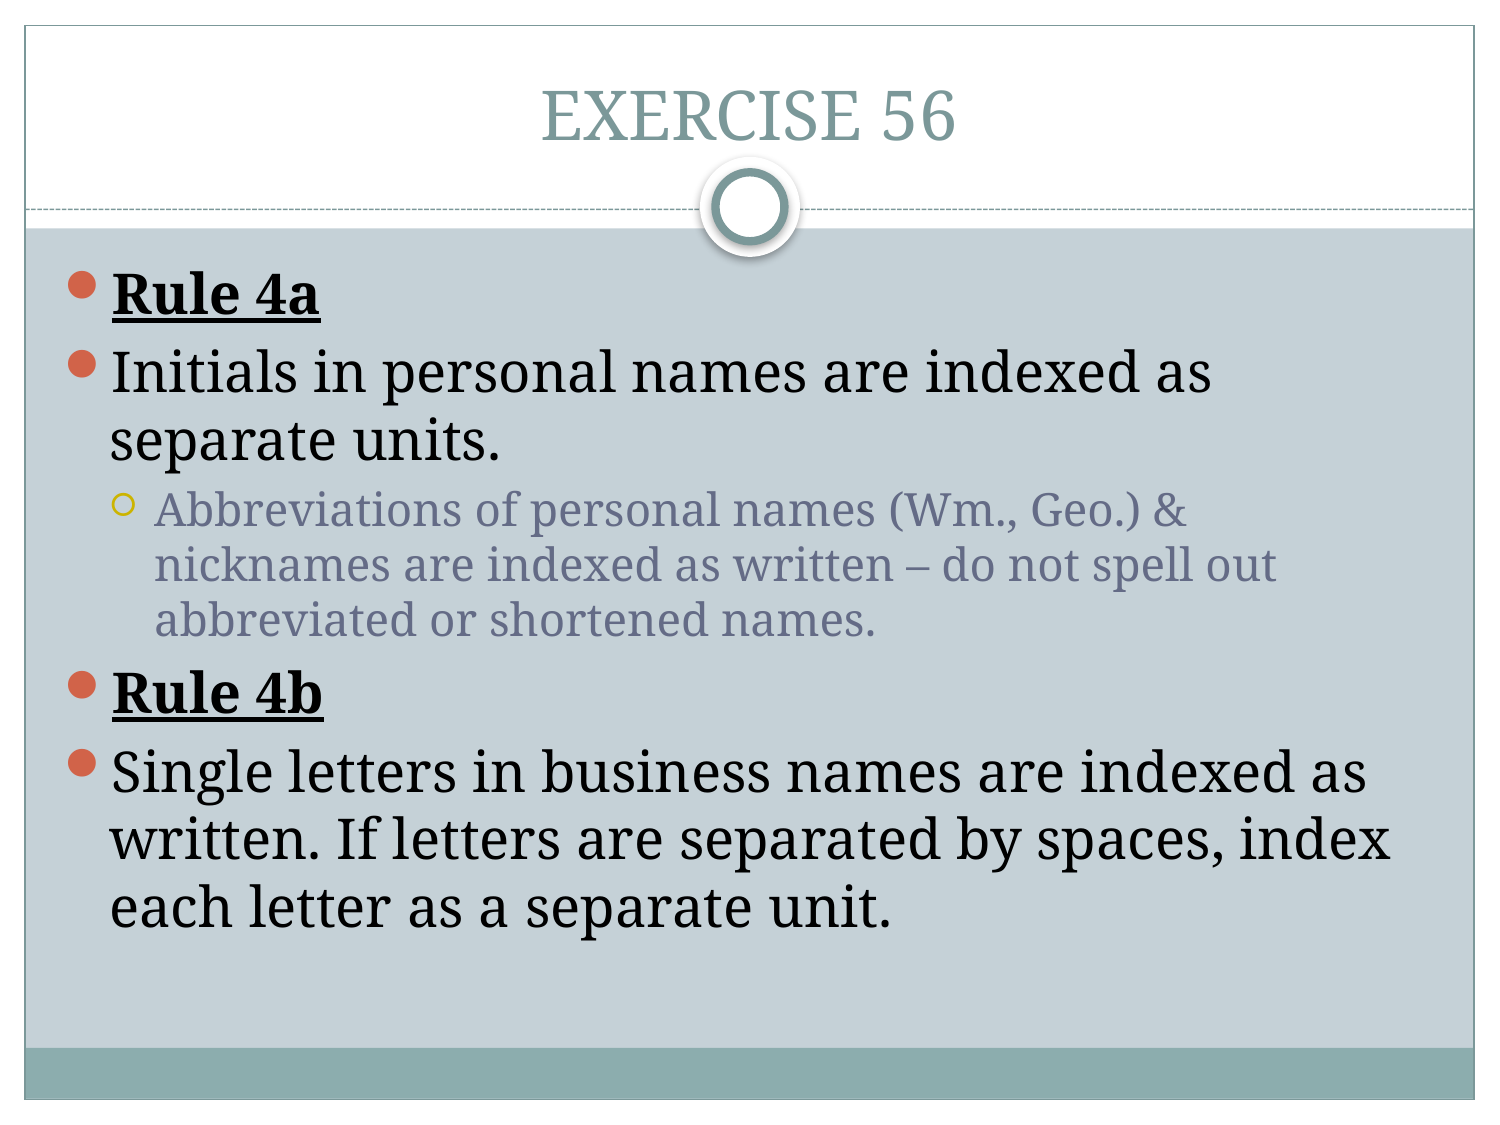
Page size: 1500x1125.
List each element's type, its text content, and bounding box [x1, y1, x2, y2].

list Rule 4a Initials in personal names are indexed as separate units. Abbreviations of personal names (Wm., Geo.) & nicknames are indexed as written – do not spell out abbreviated or shortened names. Rule 4b Single letters in business names are indexed as written. If letters are separated by spaces, index each letter as a separate unit. [49, 250, 1445, 1001]
title EXERCISE 56 [49, 37, 1450, 162]
